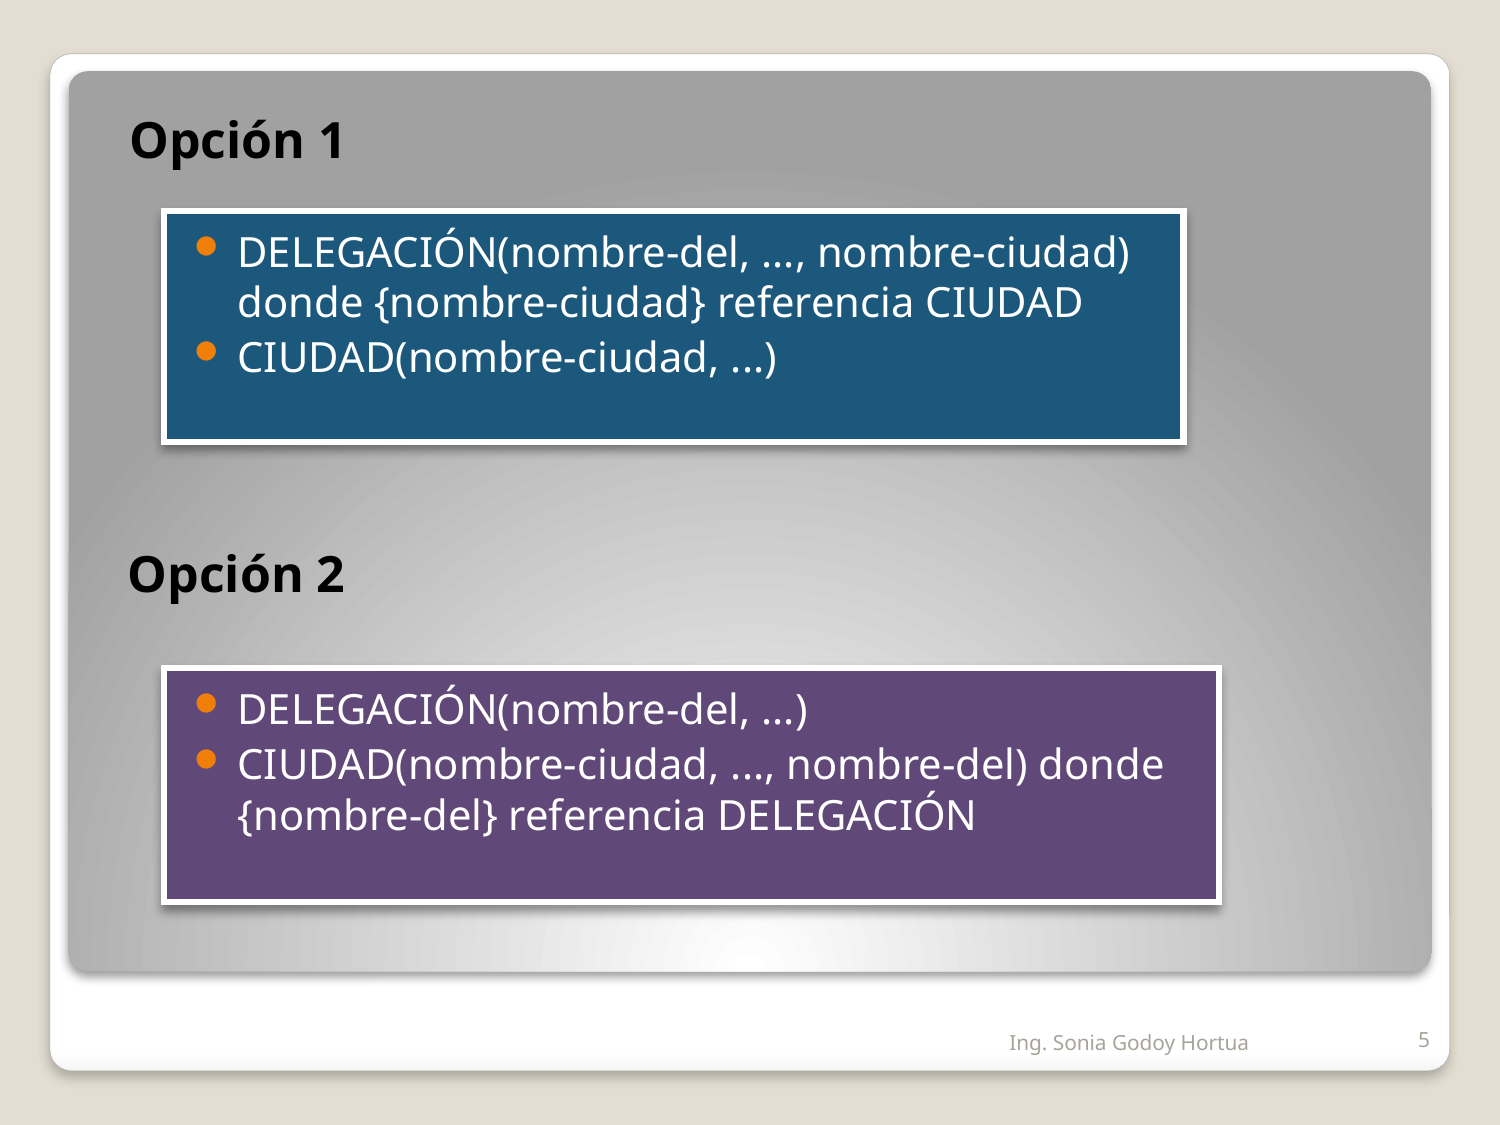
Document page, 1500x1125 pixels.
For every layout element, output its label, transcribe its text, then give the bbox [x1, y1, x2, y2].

list Opción 1 [105, 70, 751, 201]
slide_number 5 [1369, 1002, 1445, 1063]
list DELEGACIÓN(nombre-del, ...) CIUDAD(nombre-ciudad, ..., nombre-del) donde {nombre-del} referencia DELEGACIÓN [161, 665, 1222, 905]
list DELEGACIÓN(nombre-del, ..., nombre-ciudad) donde {nombre-ciudad} referencia CIUDAD CIUDAD(nombre-ciudad, ...) [161, 208, 1187, 445]
footer Ing. Sonia Godoy Hortua [994, 1002, 1369, 1063]
list Opción 2 [105, 515, 423, 622]
